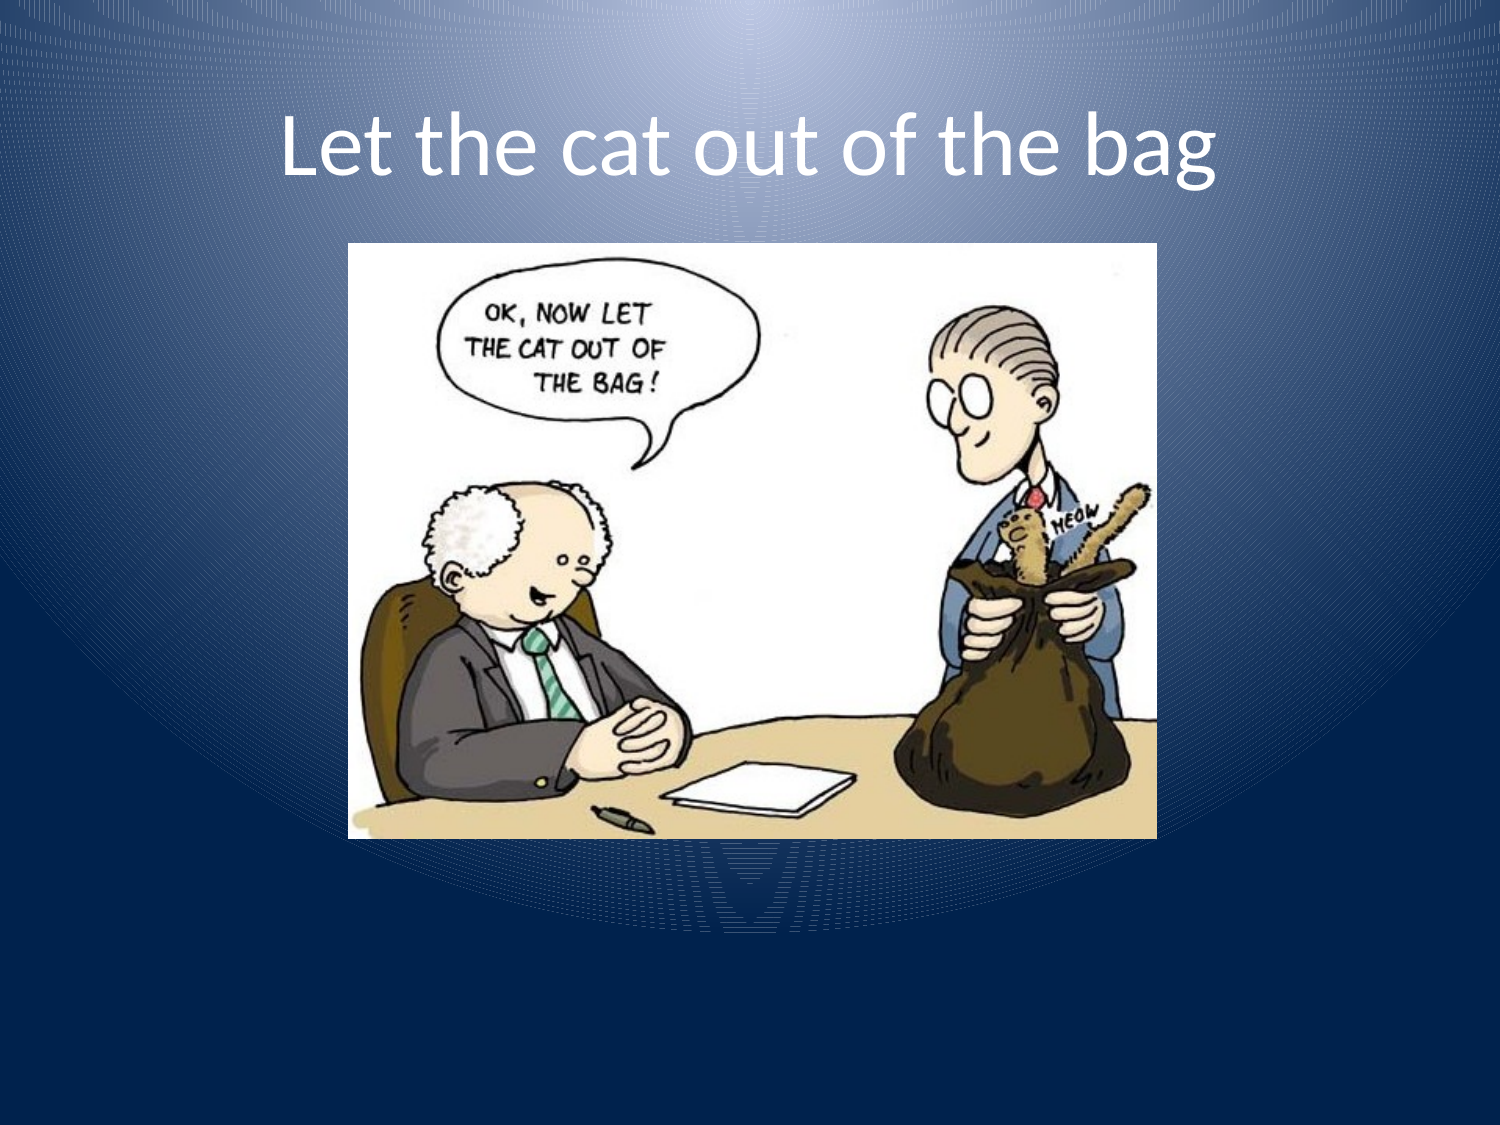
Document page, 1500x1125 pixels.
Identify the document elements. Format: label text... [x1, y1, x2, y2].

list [348, 243, 1157, 840]
title Let the cat out of the bag [75, 45, 1425, 233]
